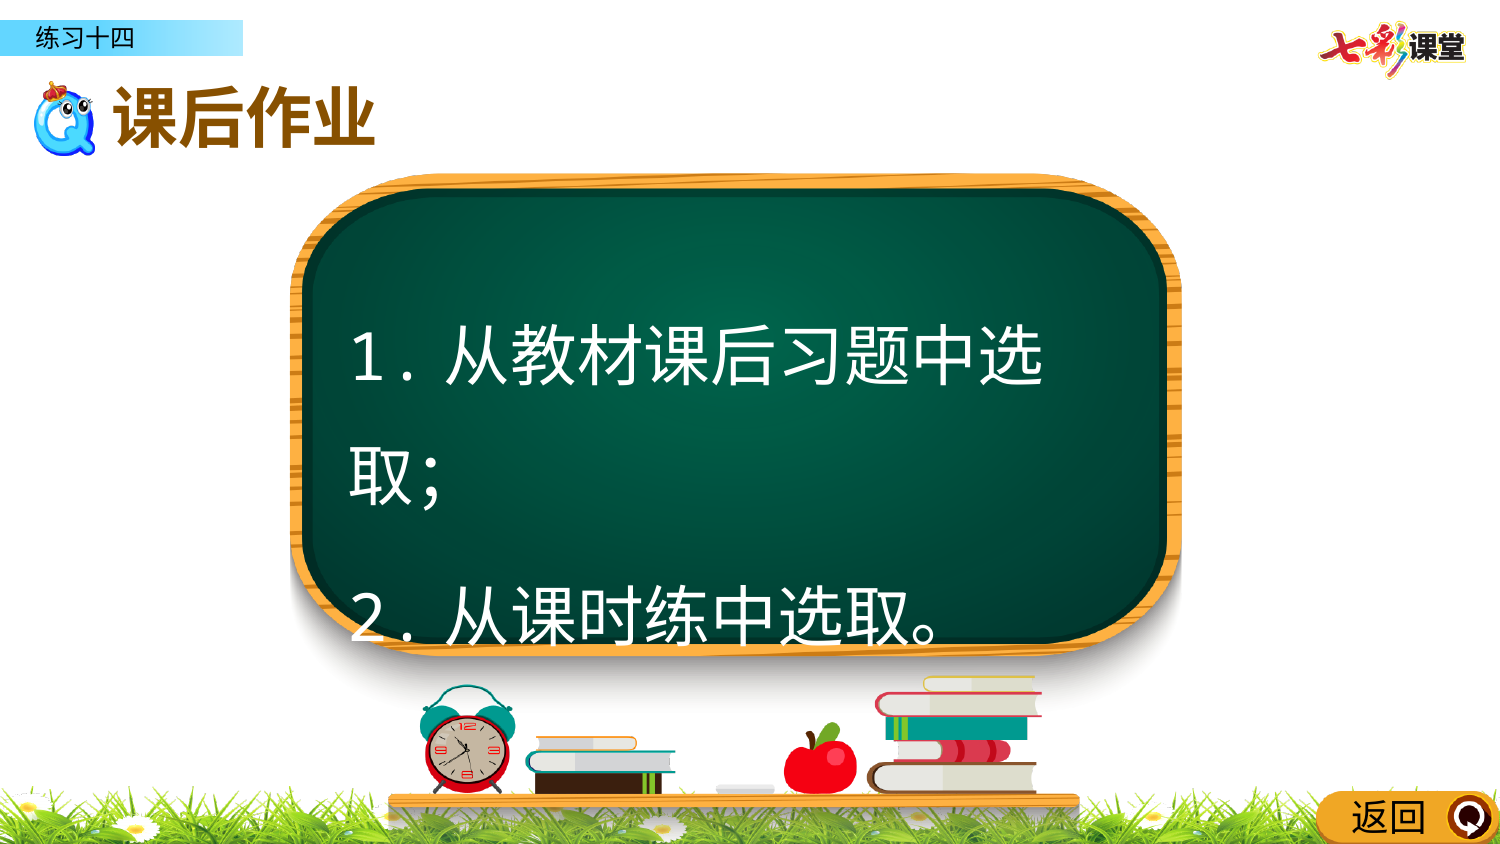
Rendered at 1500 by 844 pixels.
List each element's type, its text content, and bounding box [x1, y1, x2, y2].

picture [34, 80, 96, 157]
picture [0, 173, 1500, 844]
text_box 课后作业 [100, 69, 404, 161]
picture [1316, 20, 1468, 80]
